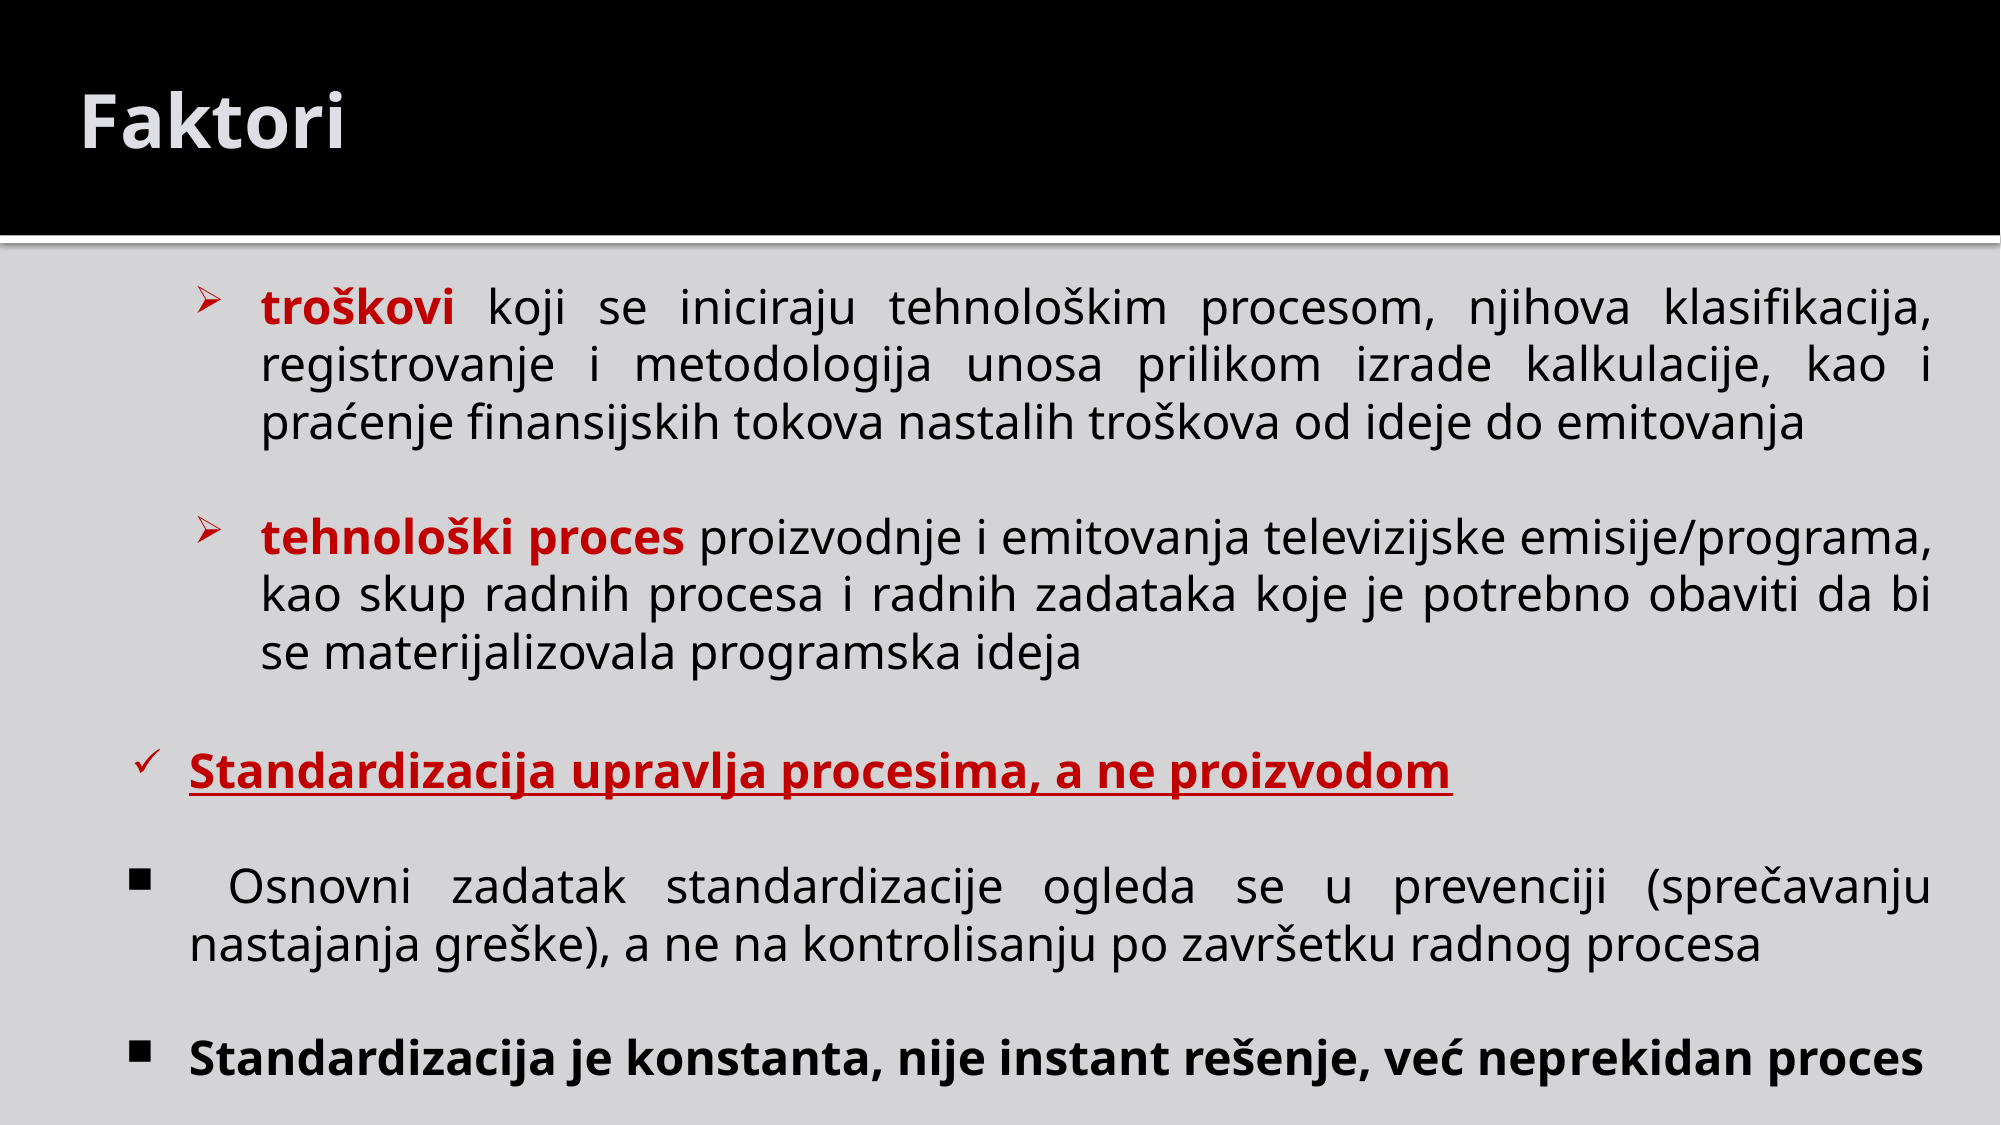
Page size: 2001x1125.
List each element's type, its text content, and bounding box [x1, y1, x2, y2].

text_box Faktori [24, 12, 1650, 225]
list troškovi koji se iniciraju tehnološkim procesom, njihova klasifikacija, registrovanje i metodologija unosa prilikom izrade kalkulacije, kao i praćenje finansijskih tokova nastalih troškova od ideje do emitovanja tehnološki proces proizvodnje i emitovanja televizijske emisije/programa, kao skup radnih procesa i radnih zadataka koje je potrebno obaviti da bi se materijalizovala programska ideja Standardizacija upravlja procesima, a ne proizvodom Osnovni zadatak standardizacije ogleda se u prevenciji (sprečavanju nastajanja greške), a ne na kontrolisanju po završetku radnog procesa Standardizacija je konstanta, nije instant rešenje, već neprekidan proces [24, 237, 1950, 1125]
